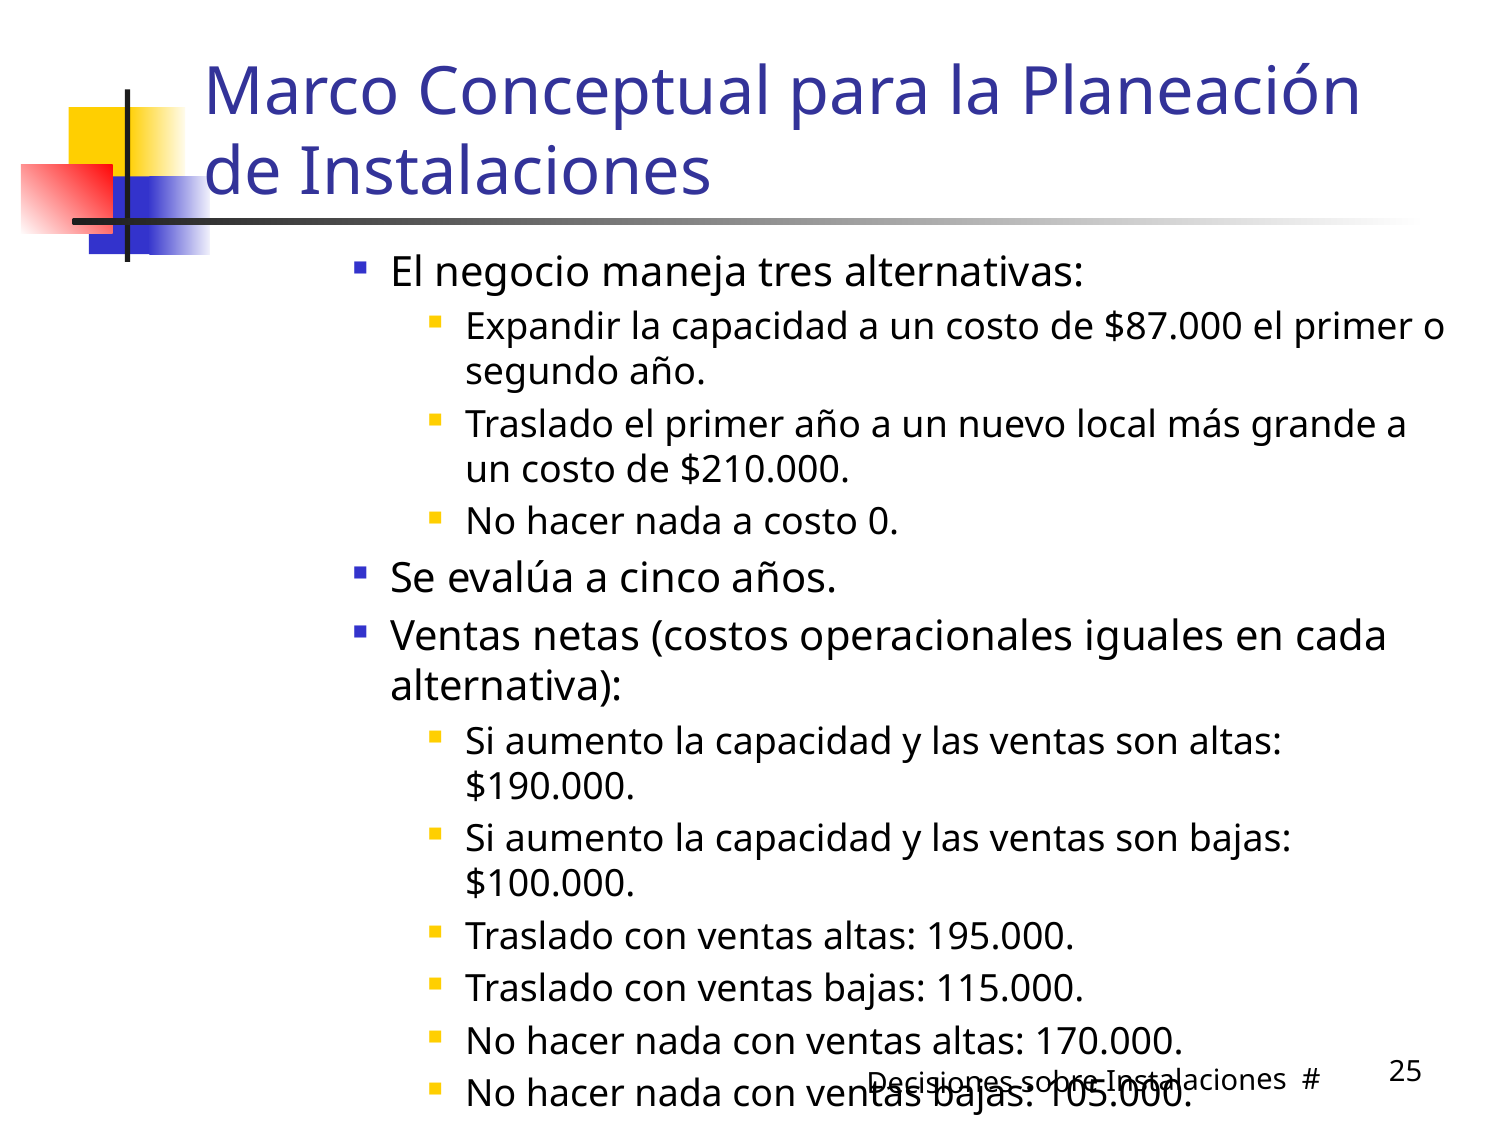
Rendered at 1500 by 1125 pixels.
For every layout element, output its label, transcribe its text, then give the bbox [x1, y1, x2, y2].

list El negocio maneja tres alternativas: Expandir la capacidad a un costo de $87.000 el primer o segundo año. Traslado el primer año a un nuevo local más grande a un costo de $210.000. No hacer nada a costo 0. Se evalúa a cinco años. Ventas netas (costos operacionales iguales en cada alternativa): Si aumento la capacidad y las ventas son altas: $190.000. Si aumento la capacidad y las ventas son bajas: $100.000. Traslado con ventas altas: 195.000. Traslado con ventas bajas: 115.000. No hacer nada con ventas altas: 170.000. No hacer nada con ventas bajas: 105.000. [187, 237, 1463, 969]
footer Decisiones sobre Instalaciones # [773, 1028, 1414, 1110]
title Marco Conceptual para la Planeación de Instalaciones [188, 27, 1468, 216]
slide_number 25 [1124, 1024, 1438, 1101]
